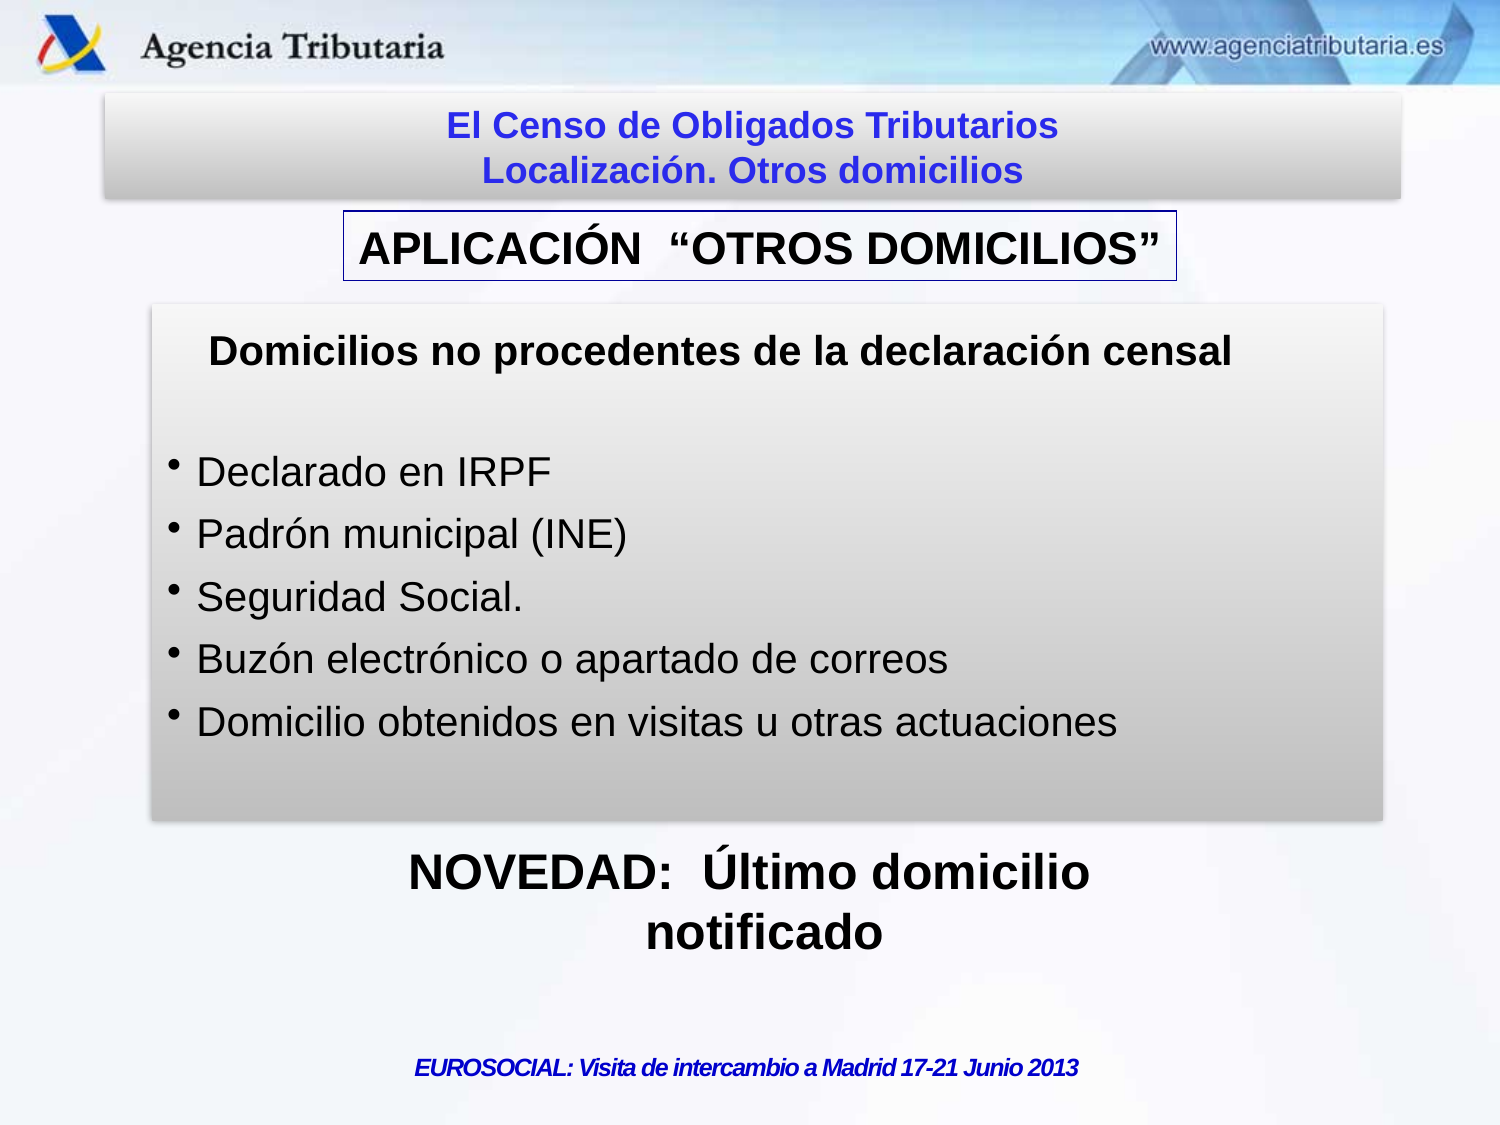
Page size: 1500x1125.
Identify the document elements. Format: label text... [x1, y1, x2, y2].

text_box [152, 304, 1383, 821]
text_box NOVEDAD: Último domicilio notificado [374, 831, 1125, 967]
picture [0, 0, 1500, 1125]
text_box Domicilios no procedentes de la declaración censal Declarado en IRPF Padrón municipal (INE) Seguridad Social. Buzón electrónico o apartado de correos Domicilio obtenidos en visitas u otras actuaciones [152, 316, 1289, 797]
text_box APLICACIÓN “OTROS DOMICILIOS” [343, 210, 1177, 281]
text_box El Censo de Obligados Tributarios Localización. Otros domicilios [105, 93, 1401, 199]
text_box EUROSOCIAL: Visita de intercambio a Madrid 17-21 Junio 2013 [46, 1044, 1454, 1090]
